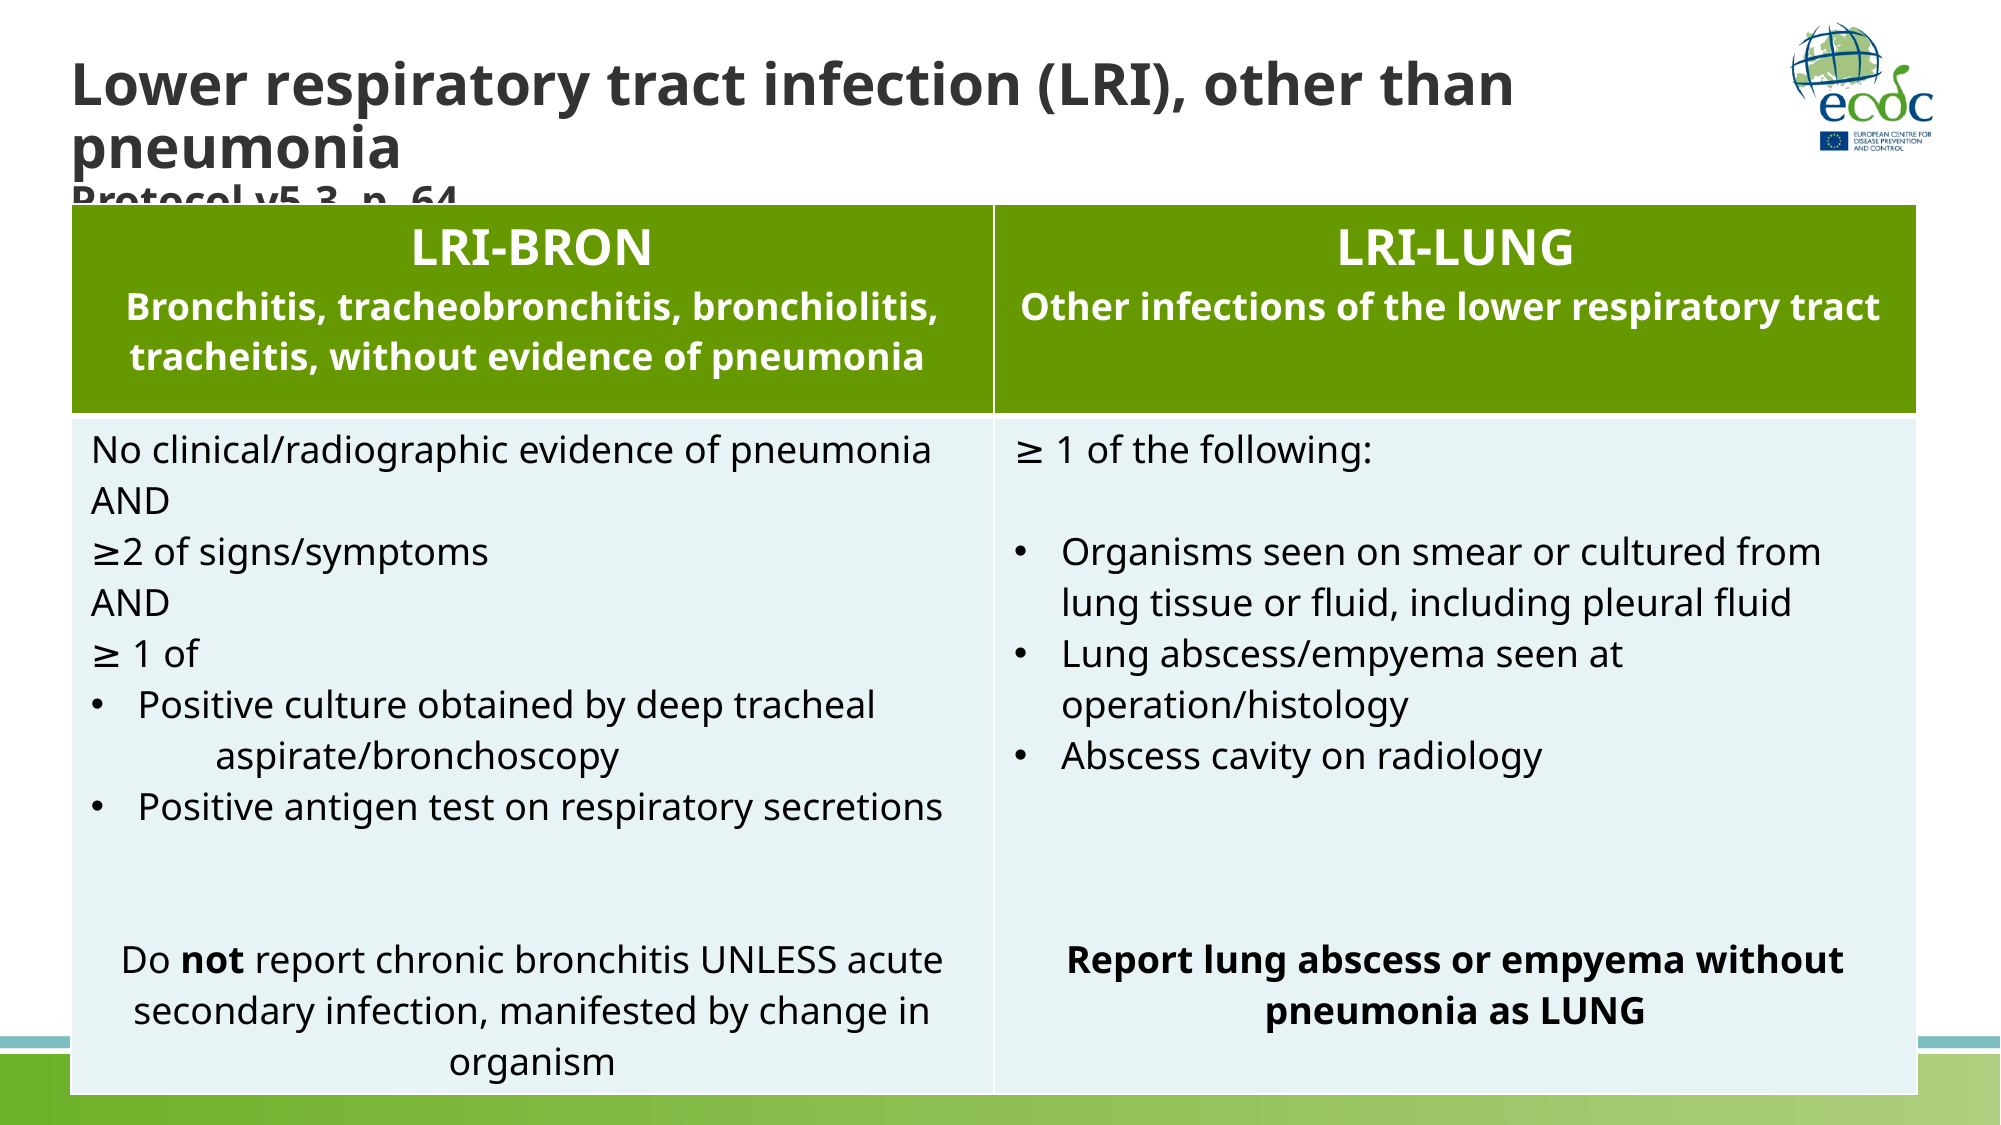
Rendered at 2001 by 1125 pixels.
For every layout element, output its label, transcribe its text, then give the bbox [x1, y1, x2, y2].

table_cell ≥ 1 of the following: Organisms seen on smear or cultured from lung tissue or fluid, including pleural fluid Lung abscess/empyema seen at operation/histology Abscess cavity on radiology Report lung abscess or empyema without pneumonia as LUNG [995, 419, 1916, 1093]
title Lower respiratory tract infection (LRI), other than pneumonia Protocol v5.3, p. 64 [70, 54, 1764, 186]
picture [0, 0, 2000, 1125]
table_header LRI-LUNG Other infections of the lower respiratory tract [995, 205, 1916, 413]
table_header LRI-BRON Bronchitis, tracheobronchitis, bronchiolitis, tracheitis, without evidence of pneumonia [72, 205, 993, 413]
table_cell No clinical/radiographic evidence of pneumonia AND ≥2 of signs/symptoms AND ≥ 1 of Positive culture obtained by deep tracheal aspirate/bronchoscopy Positive antigen test on respiratory secretions Do not report chronic bronchitis UNLESS acute secondary infection, manifested by change in organism [72, 419, 993, 1093]
